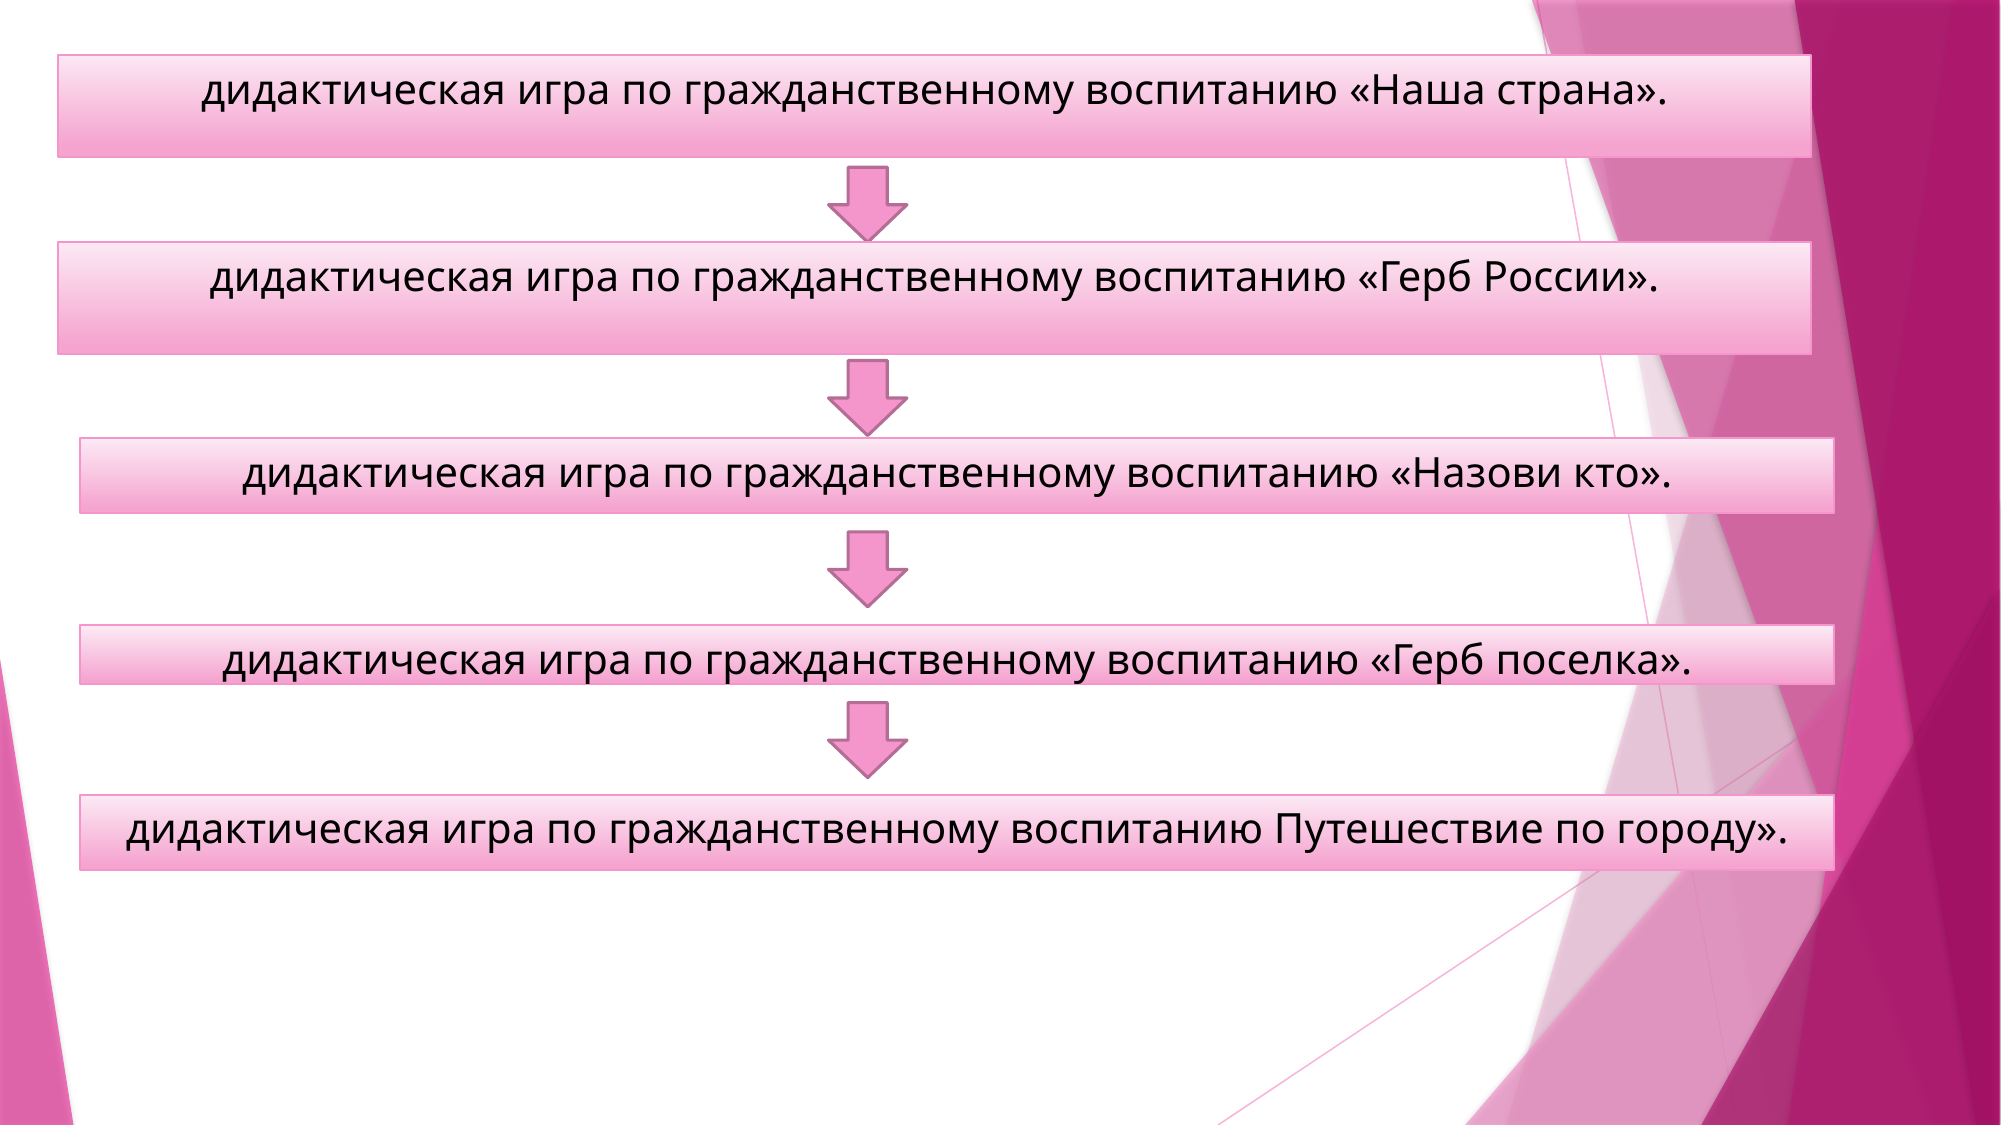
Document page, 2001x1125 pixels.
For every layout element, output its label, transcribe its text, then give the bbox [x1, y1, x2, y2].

text_box [827, 701, 909, 779]
text_box дидактическая игра по гражданственному воспитанию Путешествие по городу». [79, 794, 1835, 871]
text_box [827, 358, 909, 437]
text_box [827, 165, 909, 241]
text_box дидактическая игра по гражданственному воспитанию «Назови кто». [79, 437, 1835, 514]
text_box дидактическая игра по гражданственному воспитанию «Наша страна». [57, 54, 1812, 158]
text_box дидактическая игра по гражданственному воспитанию «Герб поселка». [79, 624, 1835, 685]
text_box [827, 530, 909, 608]
text_box дидактическая игра по гражданственному воспитанию «Герб России». [57, 241, 1812, 355]
